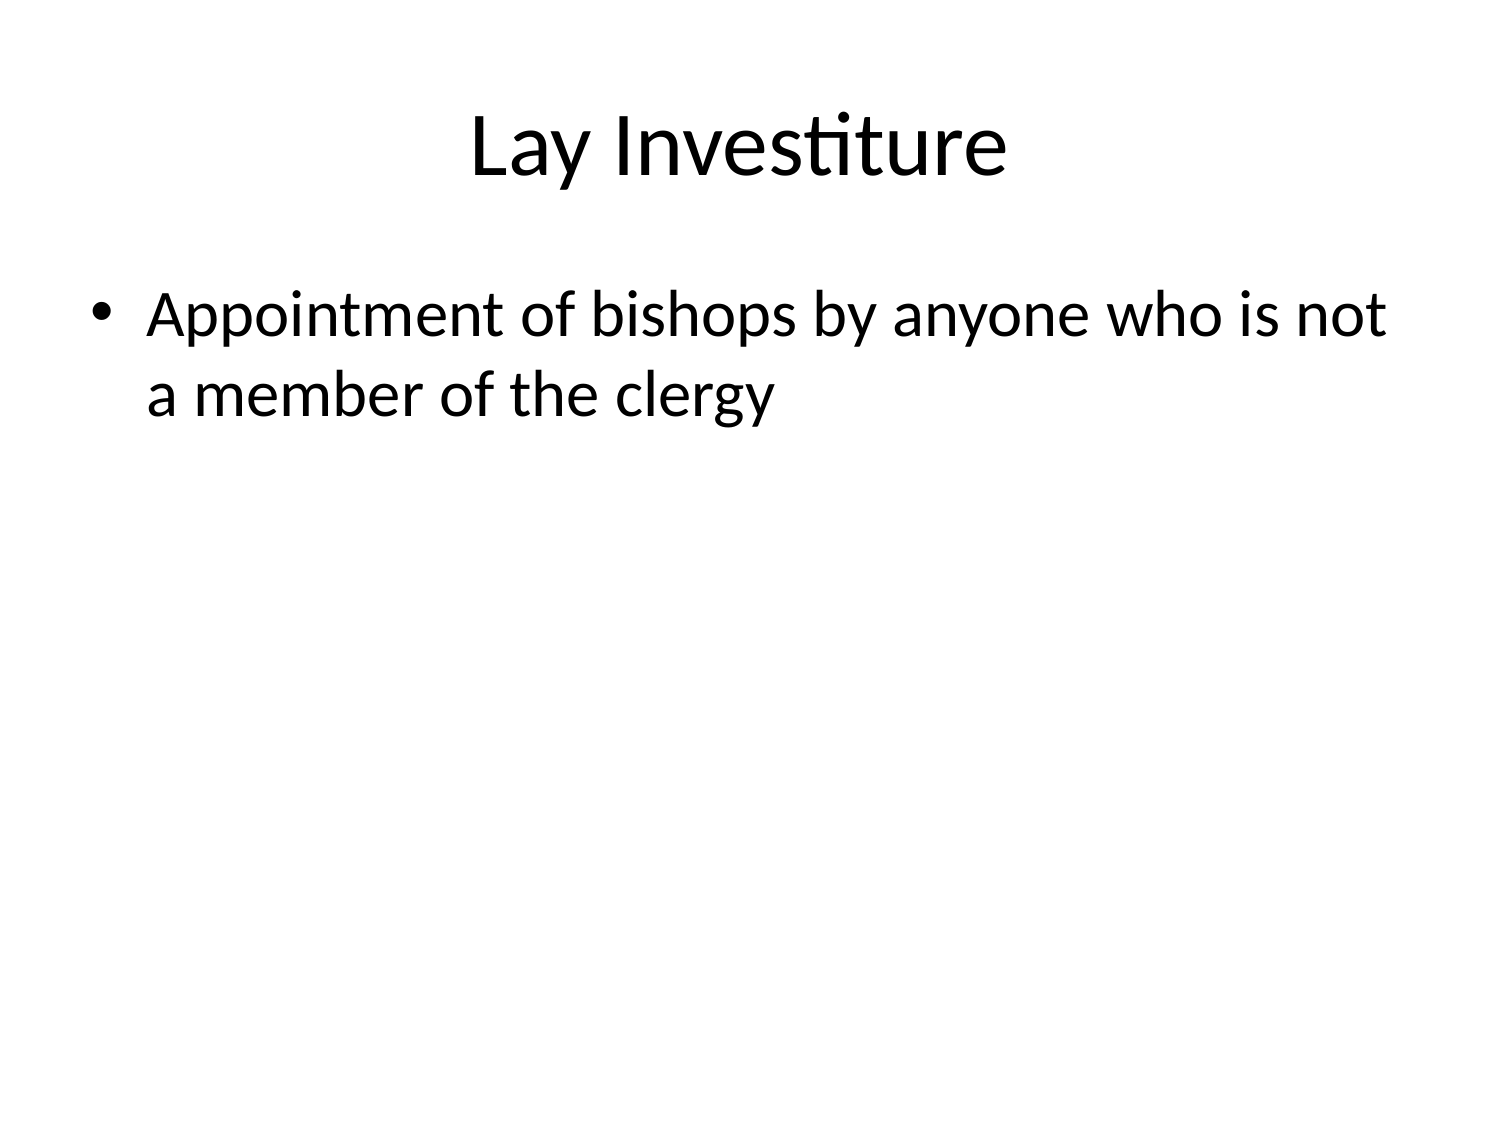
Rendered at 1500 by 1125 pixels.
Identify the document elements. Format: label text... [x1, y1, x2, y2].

title Lay Investiture [75, 45, 1425, 233]
list Appointment of bishops by anyone who is not a member of the clergy [75, 262, 1425, 1005]
